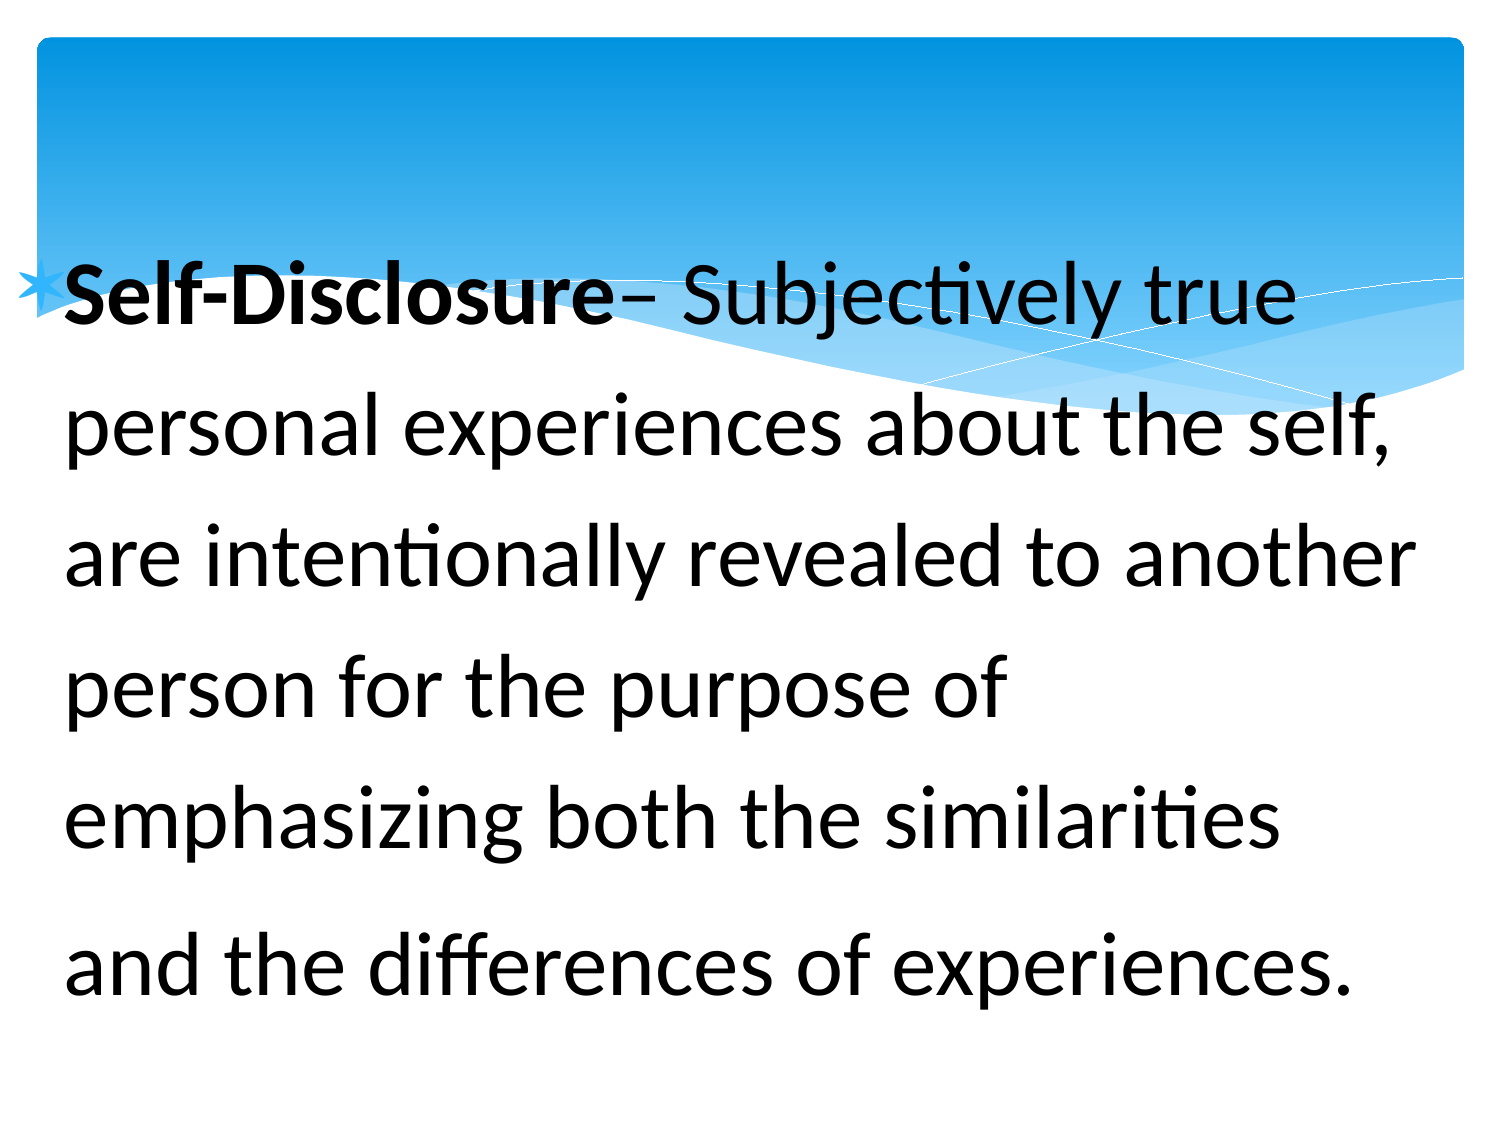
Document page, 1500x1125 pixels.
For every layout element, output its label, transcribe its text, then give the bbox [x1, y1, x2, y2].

list Self-Disclosure– Subjectively true personal experiences about the self, are intentionally revealed to another person for the purpose of emphasizing both the similarities and the differences of experiences. [4, 204, 1440, 1125]
